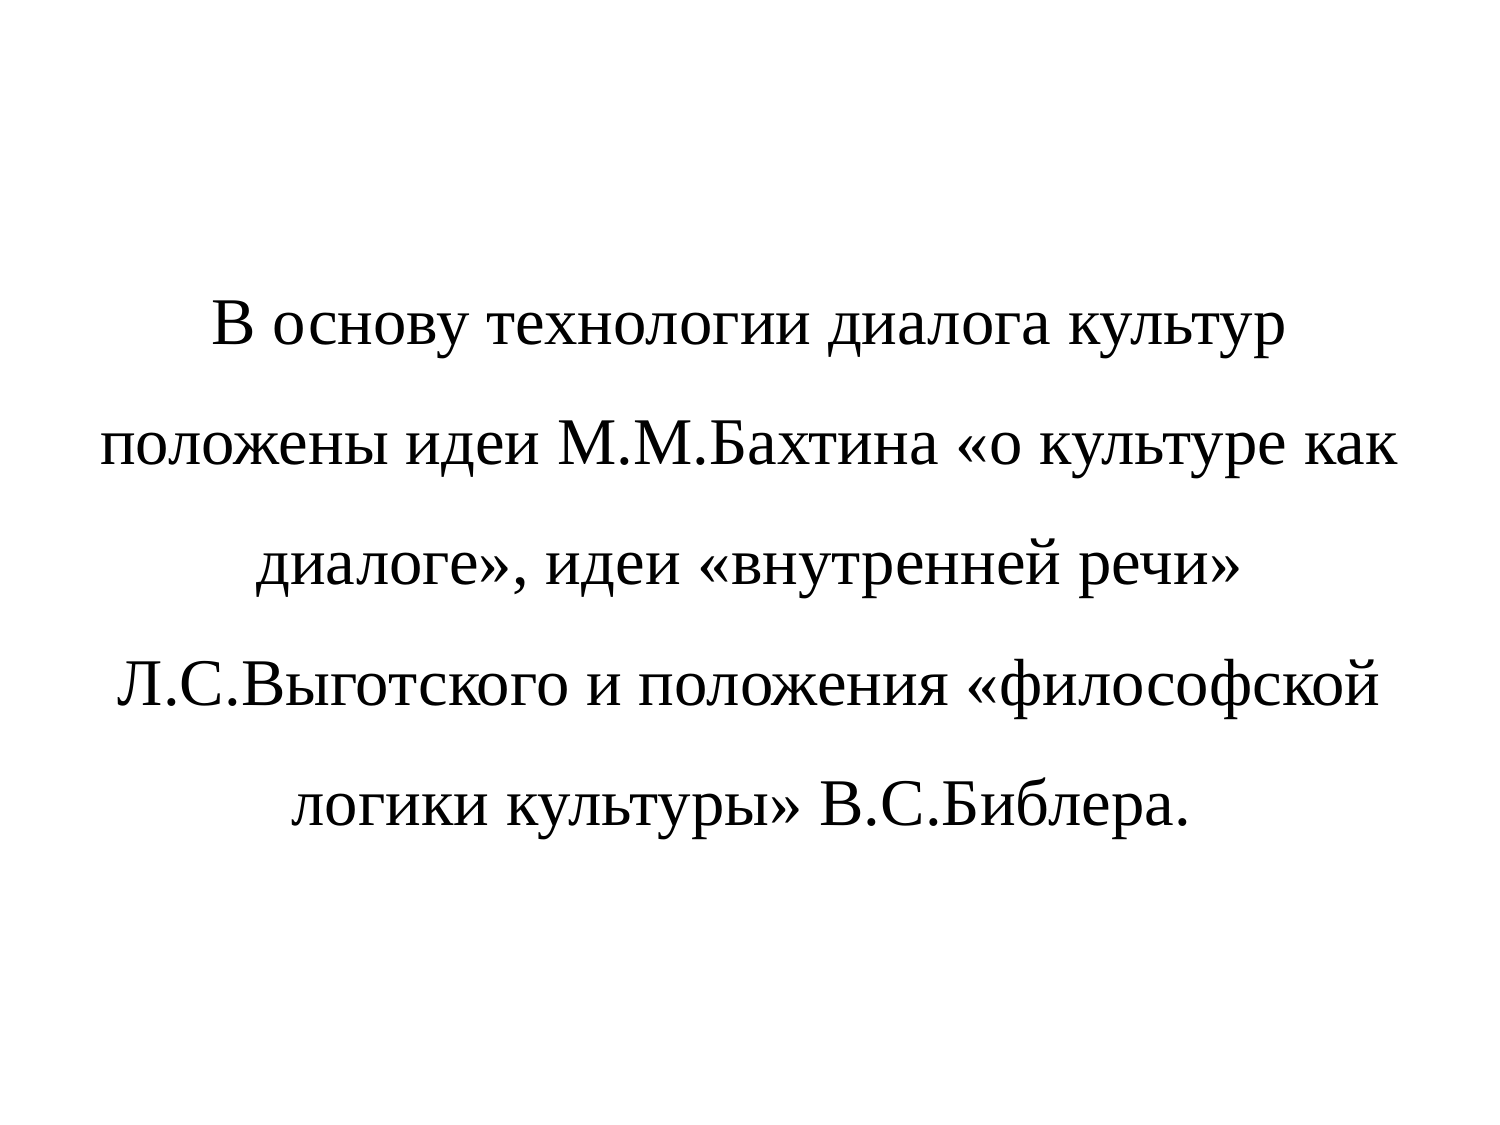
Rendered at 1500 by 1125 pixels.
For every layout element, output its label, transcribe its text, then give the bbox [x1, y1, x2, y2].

title В основу технологии диалога культур положены идеи М.М.Бахтина «о культуре как диалоге», идеи «внутренней речи» Л.С.Выготского и положения «философской логики культуры» В.С.Библера. [75, 45, 1425, 1032]
